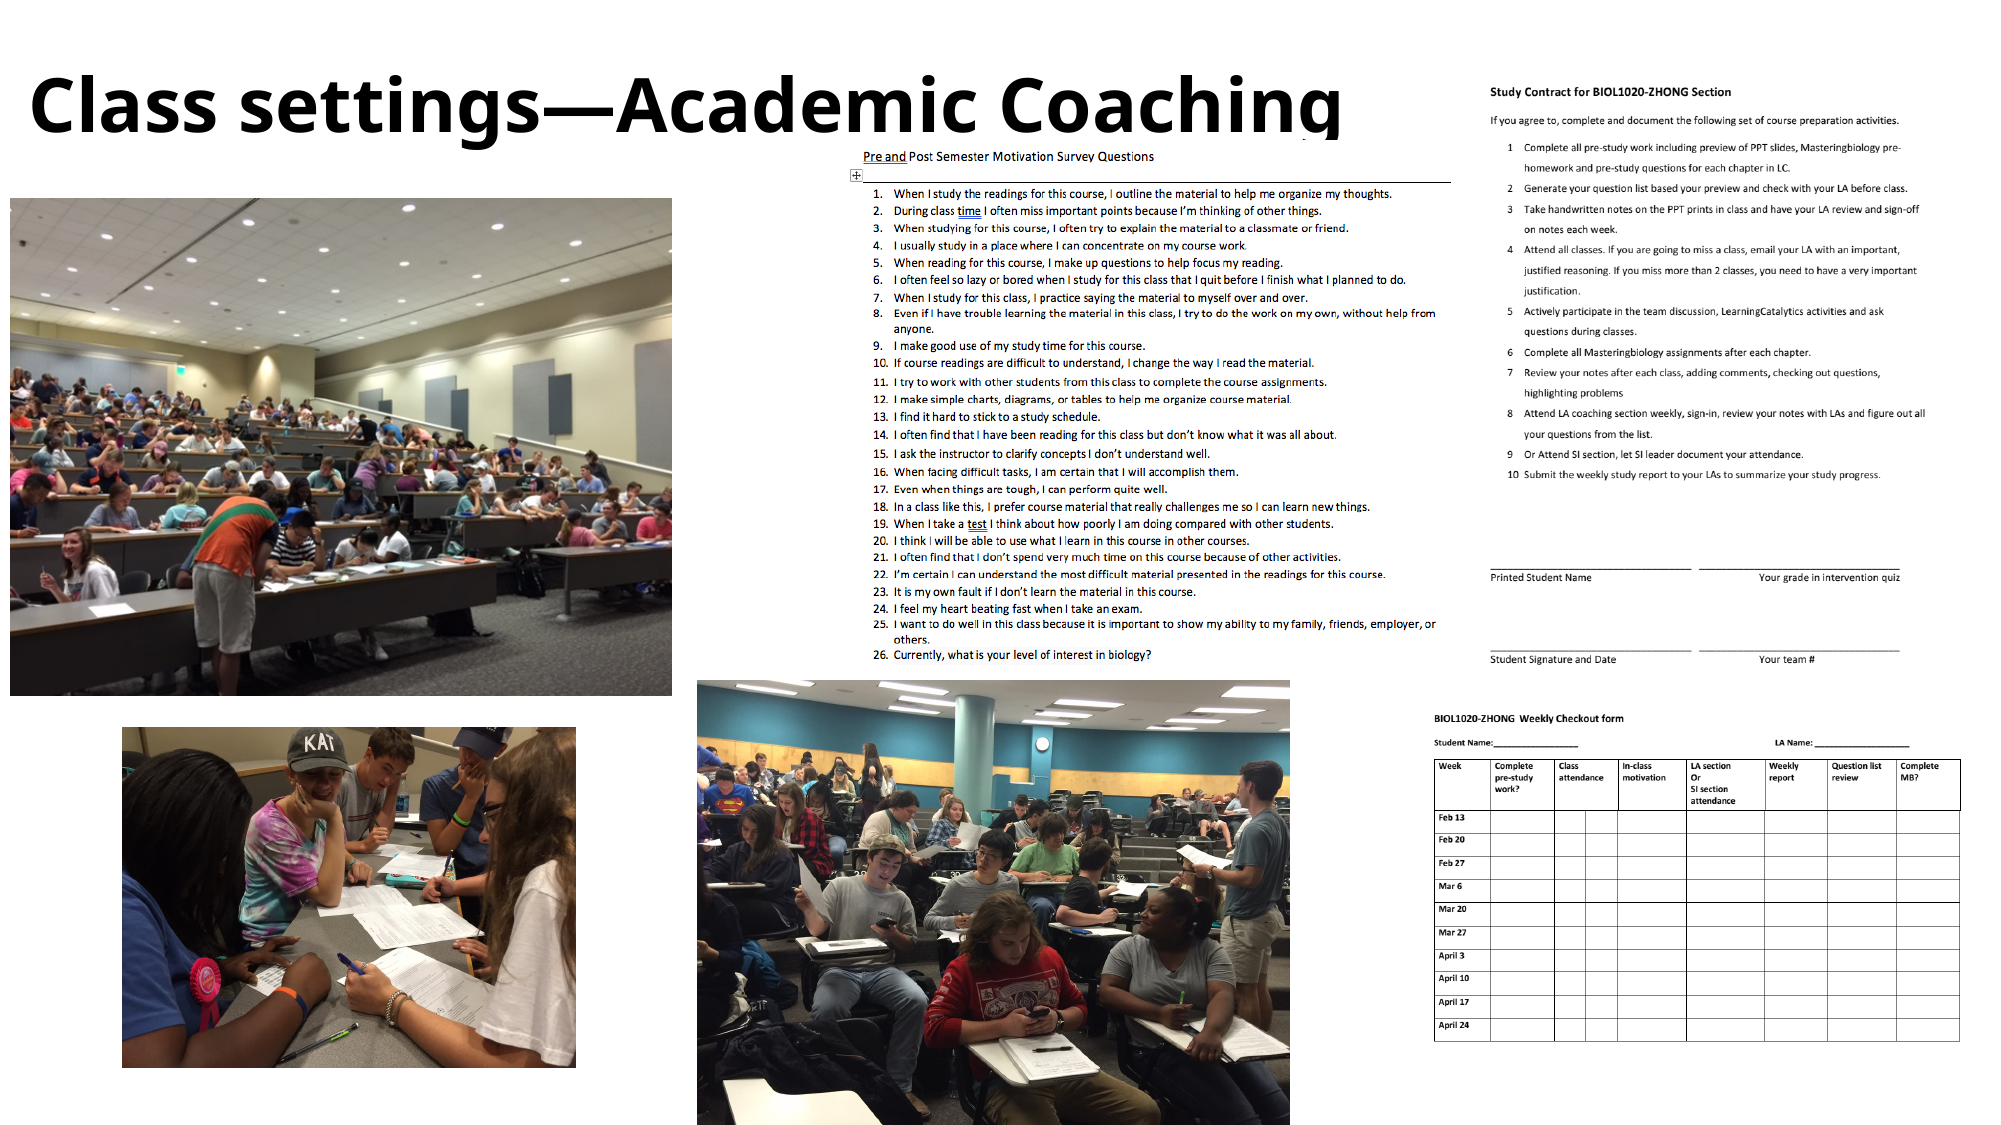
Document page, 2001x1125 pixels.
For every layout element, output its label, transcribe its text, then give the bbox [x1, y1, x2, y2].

title Class settings—Academic Coaching [13, 0, 1739, 214]
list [10, 198, 672, 696]
picture [840, 16, 2000, 1125]
picture [696, 680, 1290, 1125]
picture [122, 727, 576, 1068]
